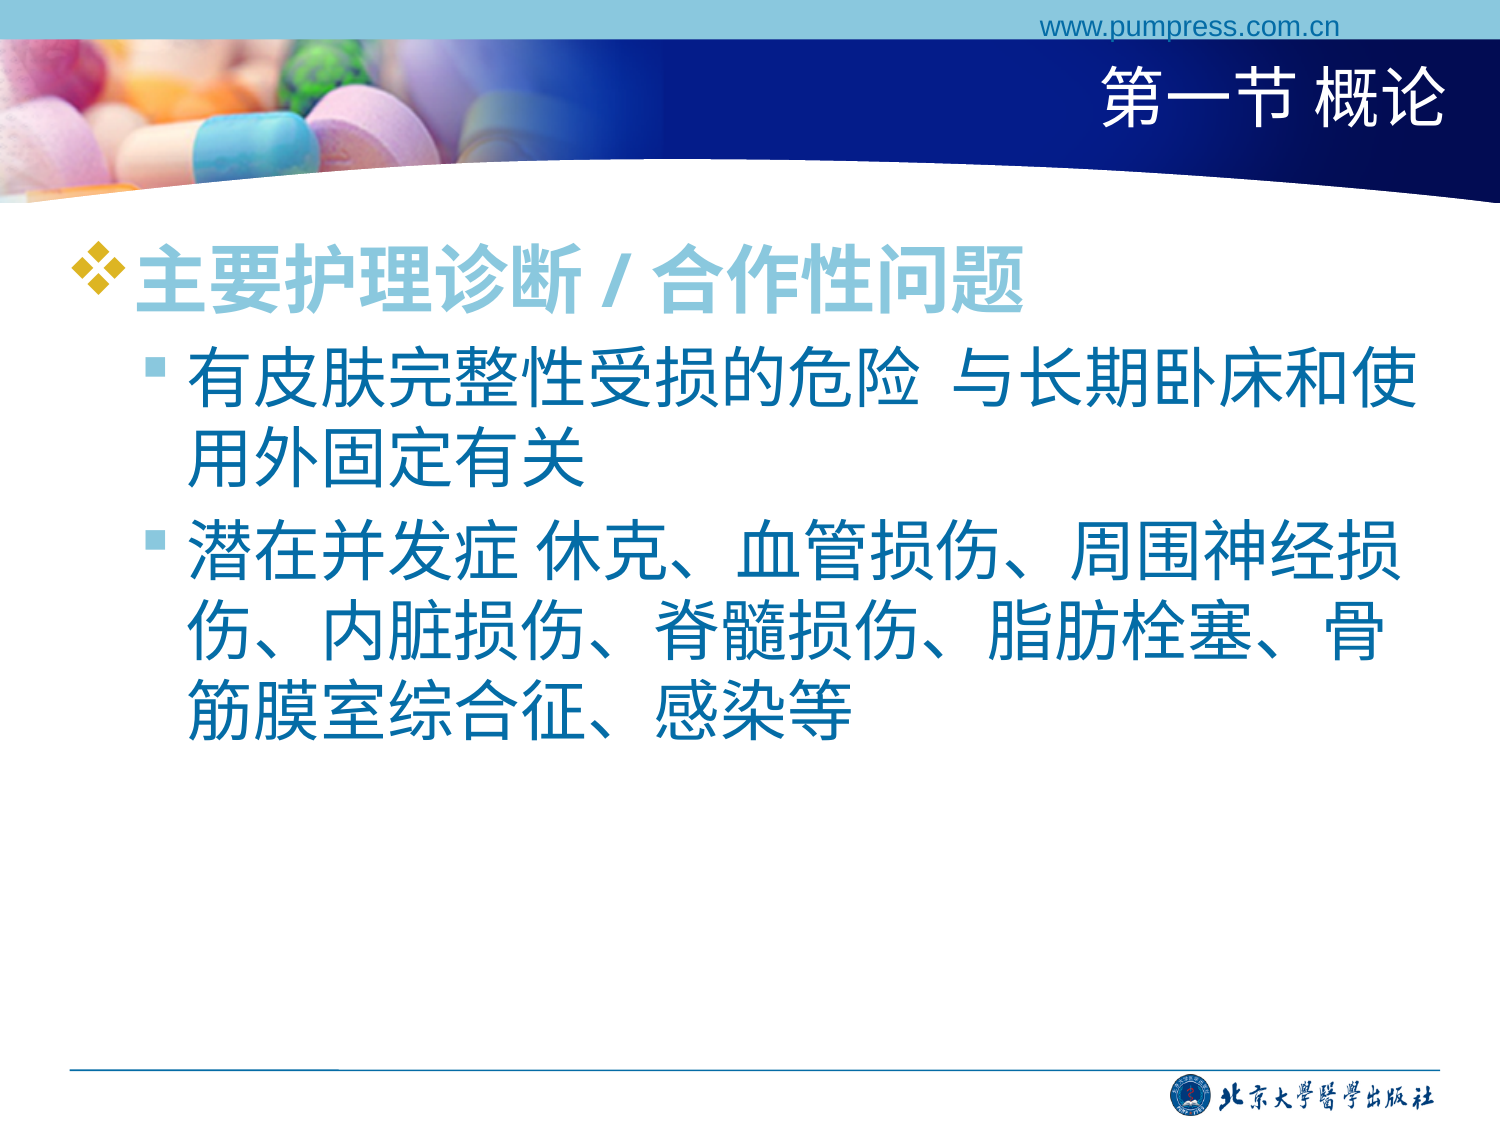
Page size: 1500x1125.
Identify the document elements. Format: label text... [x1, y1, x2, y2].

list 主要护理诊断/合作性问题 有皮肤完整性受损的危险 与长期卧床和使用外固定有关 潜在并发症 休克、血管损伤、周围神经损伤、内脏损伤、脊髓损伤、脂肪栓塞、骨筋膜室综合征、感染等 [49, 224, 1463, 1026]
title 第一节 概论 [137, 49, 1463, 143]
slide_number www.pumpress.com.cn [1025, 0, 1463, 38]
picture [0, 40, 1500, 203]
picture [1170, 1074, 1436, 1118]
